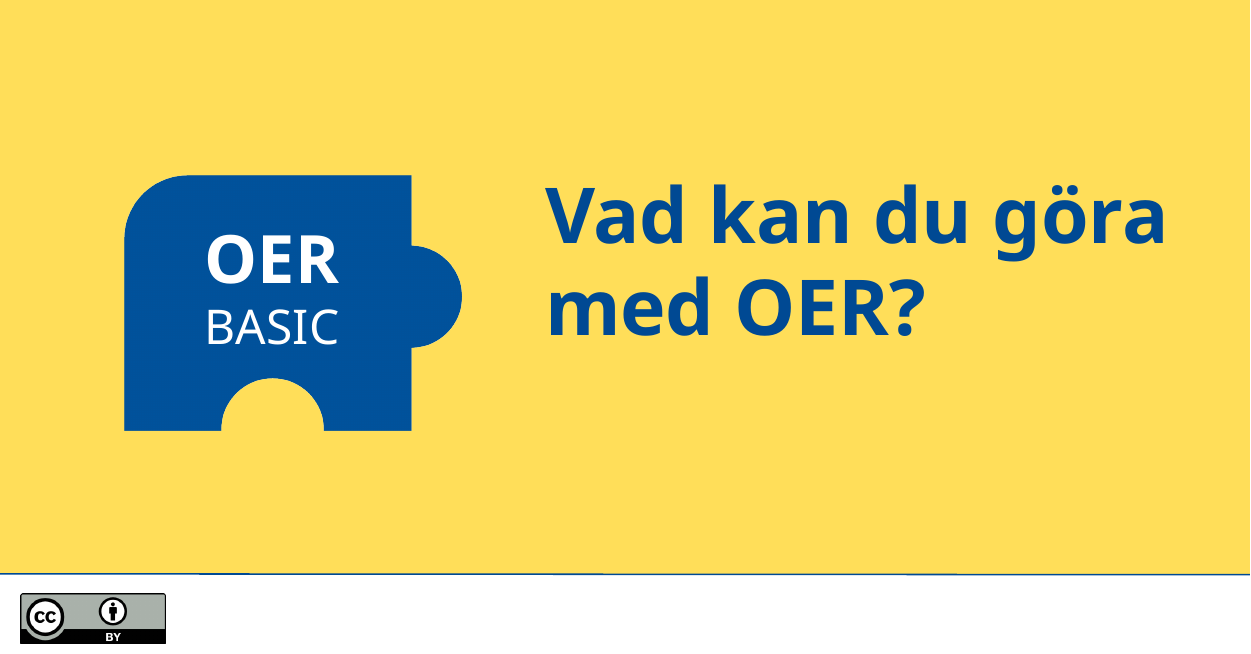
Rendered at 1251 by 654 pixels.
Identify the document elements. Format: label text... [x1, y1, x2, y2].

text_box OER BASIC [466, 202, 706, 370]
text_box Vad kan du göra med OER? [532, 154, 1189, 456]
picture [20, 592, 166, 645]
text_box [0, 582, 1250, 654]
picture [124, 174, 462, 432]
